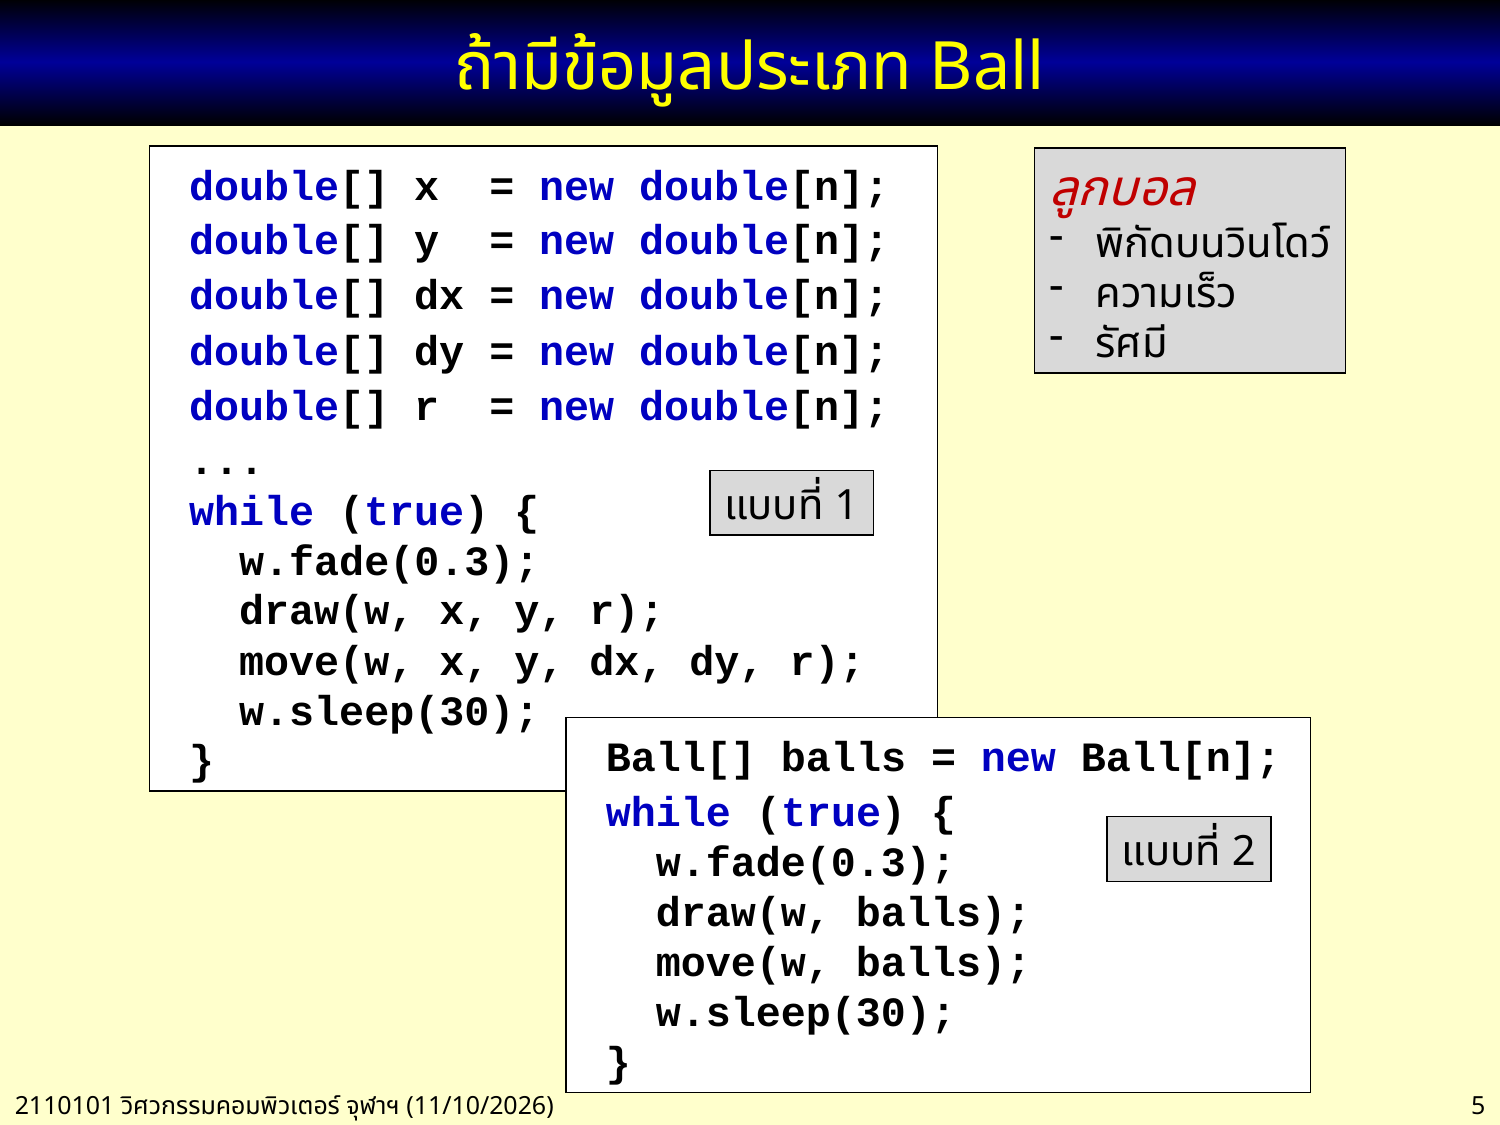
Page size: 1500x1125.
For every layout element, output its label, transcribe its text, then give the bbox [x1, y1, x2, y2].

text_box ลูกบอล พิกัดบนวินโดว์ ความเร็ว รัศมี [1034, 148, 1346, 373]
title ถ้ามีข้อมูลประเภท Ball [0, 0, 1500, 126]
text_box Ball[] balls = new Ball[n]; while (true) { w.fade(0.3); draw(w, balls); move(w, balls); w.sleep(30); } [566, 717, 1311, 1093]
text_box แบบที่ 1 [709, 470, 874, 536]
text_box แบบที่ 2 [1107, 816, 1271, 882]
text_box double[] x = new double[n]; double[] y = new double[n]; double[] dx = new double[n]; double[] dy = new double[n]; double[] r = new double[n]; ... while (true) { w.fade(0.3); draw(w, x, y, r); move(w, x, y, dx, dy, r); w.sleep(30); } [149, 146, 938, 791]
